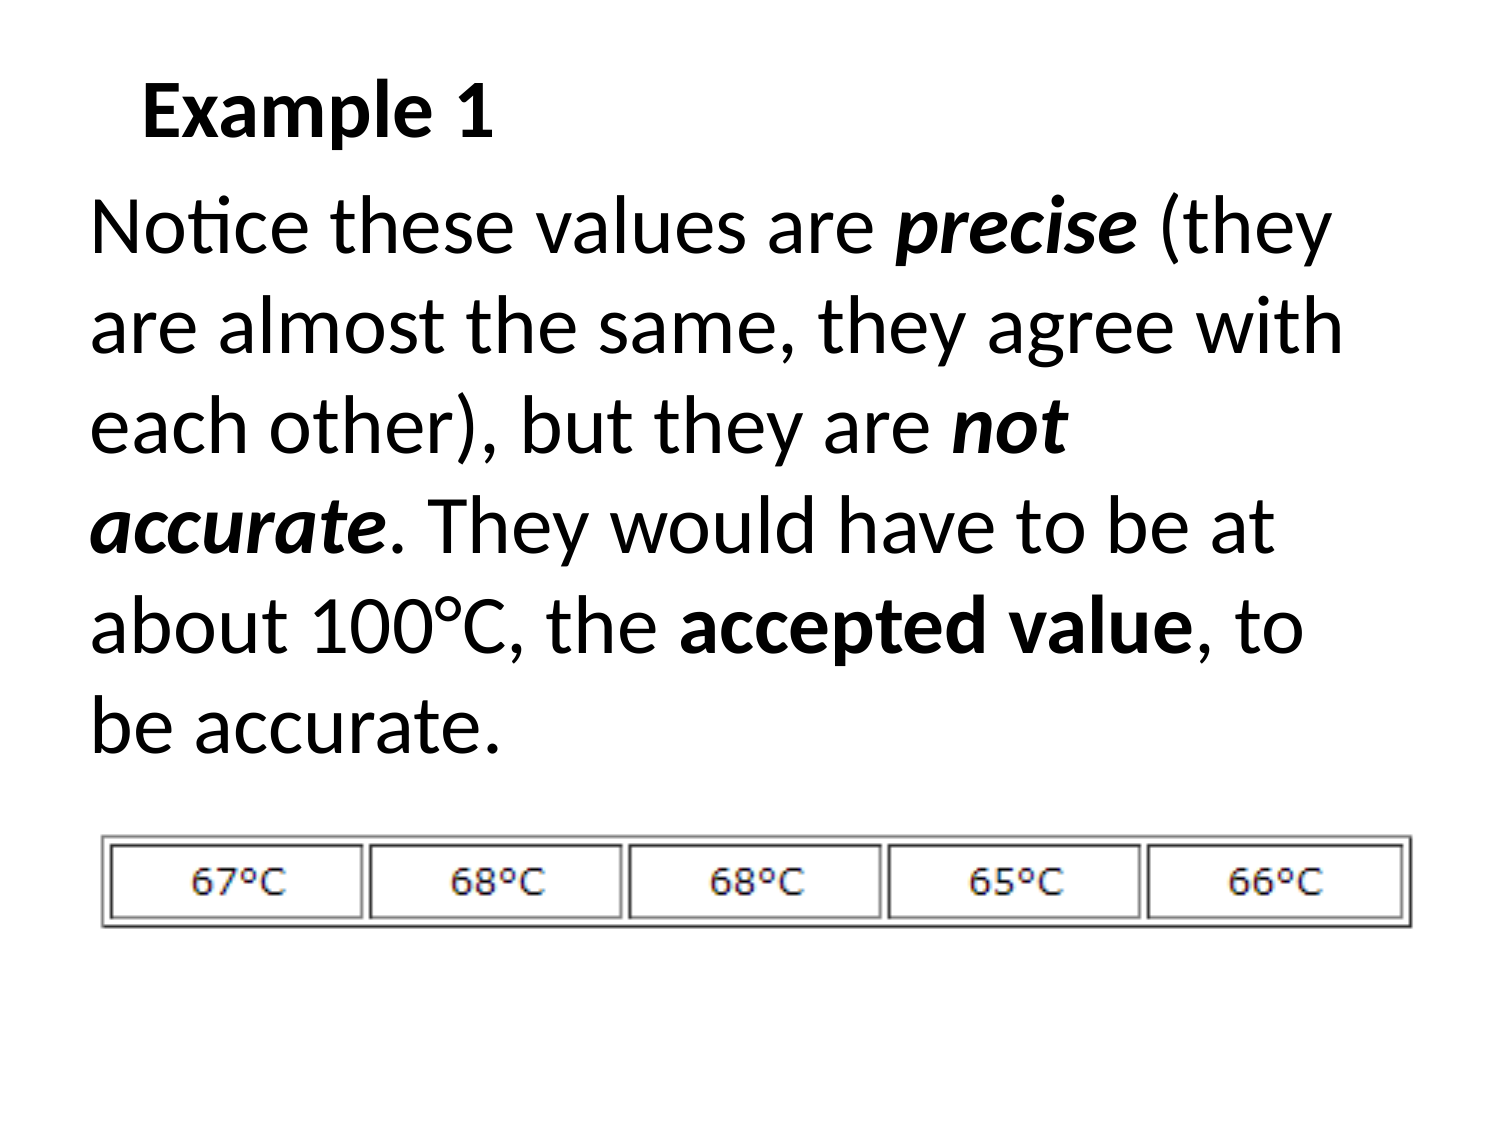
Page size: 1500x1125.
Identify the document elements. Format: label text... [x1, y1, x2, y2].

list You perform an experiment to measure the temperature at which water boils. You set up three containers of water and heat each one. At the instant the water boils you measure the temperature and get the following results: [75, 162, 1425, 788]
picture [99, 824, 1422, 951]
title Example 1 [75, 45, 563, 162]
text_box Notice these values are precise (they are almost the same, they agree with each other), but they are not accurate. They would have to be at about 100°C, the accepted value, to be accurate. [75, 162, 1388, 778]
